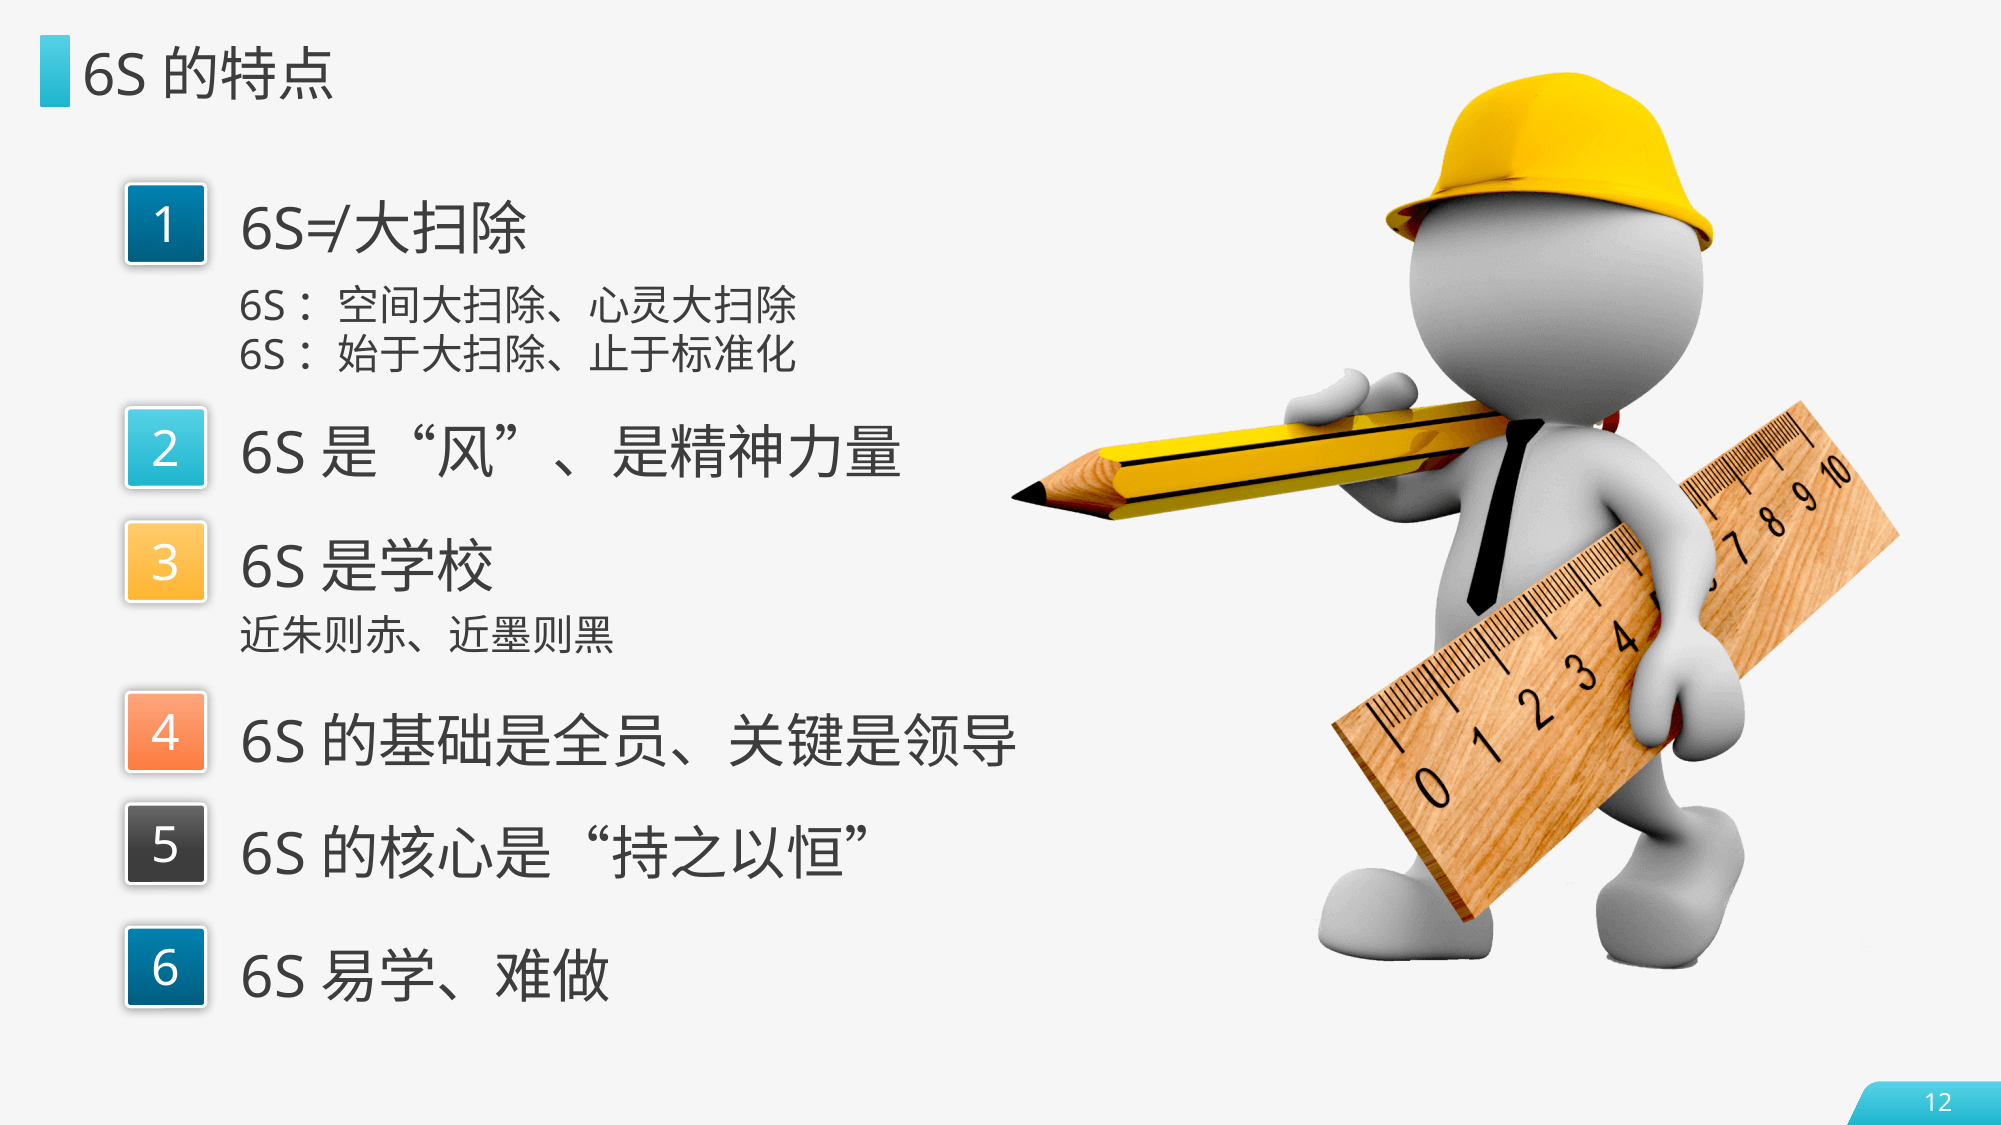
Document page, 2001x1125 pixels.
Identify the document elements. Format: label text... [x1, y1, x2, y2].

text_box 2 [126, 407, 206, 488]
text_box 1 [126, 183, 206, 264]
text_box 近朱则赤、近墨则黑 [224, 601, 634, 666]
text_box 6S的基础是全员、关键是领导 [226, 696, 1006, 782]
text_box 6S是“风”、是精神力量 [226, 407, 1006, 493]
text_box 6S≠大扫除 [226, 183, 545, 269]
text_box 6S的特点 [82, 36, 1120, 107]
text_box 6S易学、难做 [226, 931, 1068, 1017]
text_box 3 [126, 521, 206, 602]
text_box [40, 35, 70, 107]
text_box 4 [126, 692, 206, 772]
text_box 6S的核心是“持之以恒” [226, 808, 1006, 894]
text_box 5 [126, 803, 206, 884]
text_box 6S：空间大扫除、心灵大扫除 6S：始于大扫除、止于标准化 [224, 270, 1006, 386]
text_box 6 [126, 927, 206, 1007]
picture [1011, 71, 1900, 996]
text_box 6S是学校 [226, 521, 1006, 607]
